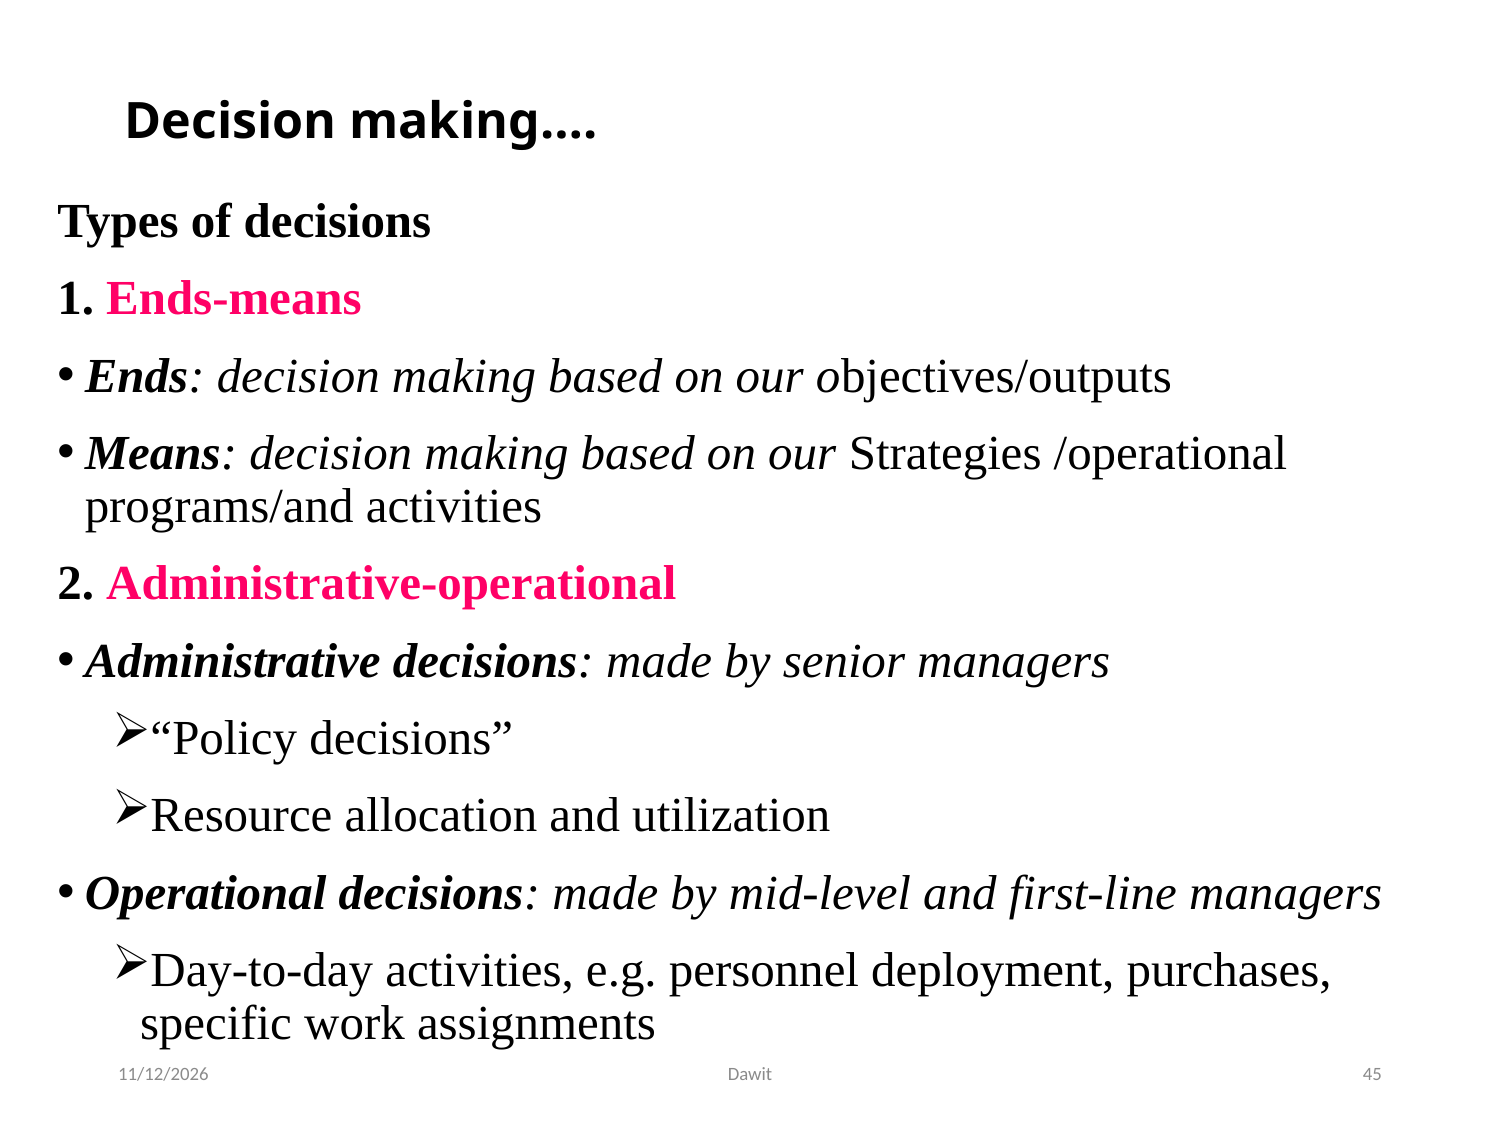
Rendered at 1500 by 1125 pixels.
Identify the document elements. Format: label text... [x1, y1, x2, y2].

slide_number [103, 1042, 441, 1103]
title Decision making…. [109, 87, 1100, 157]
footer Dawit [496, 1042, 1004, 1103]
slide_number 45 [1059, 1042, 1397, 1103]
list Types of decisions 1. Ends-means Ends: decision making based on our objectives/outputs Means: decision making based on our Strategies /operational programs/and activities 2. Administrative-operational Administrative decisions: made by senior managers “Policy decisions” Resource allocation and utilization Operational decisions: made by mid-level and first-line managers Day-to-day activities, e.g. personnel deployment, purchases, specific work assignments [42, 187, 1463, 1063]
